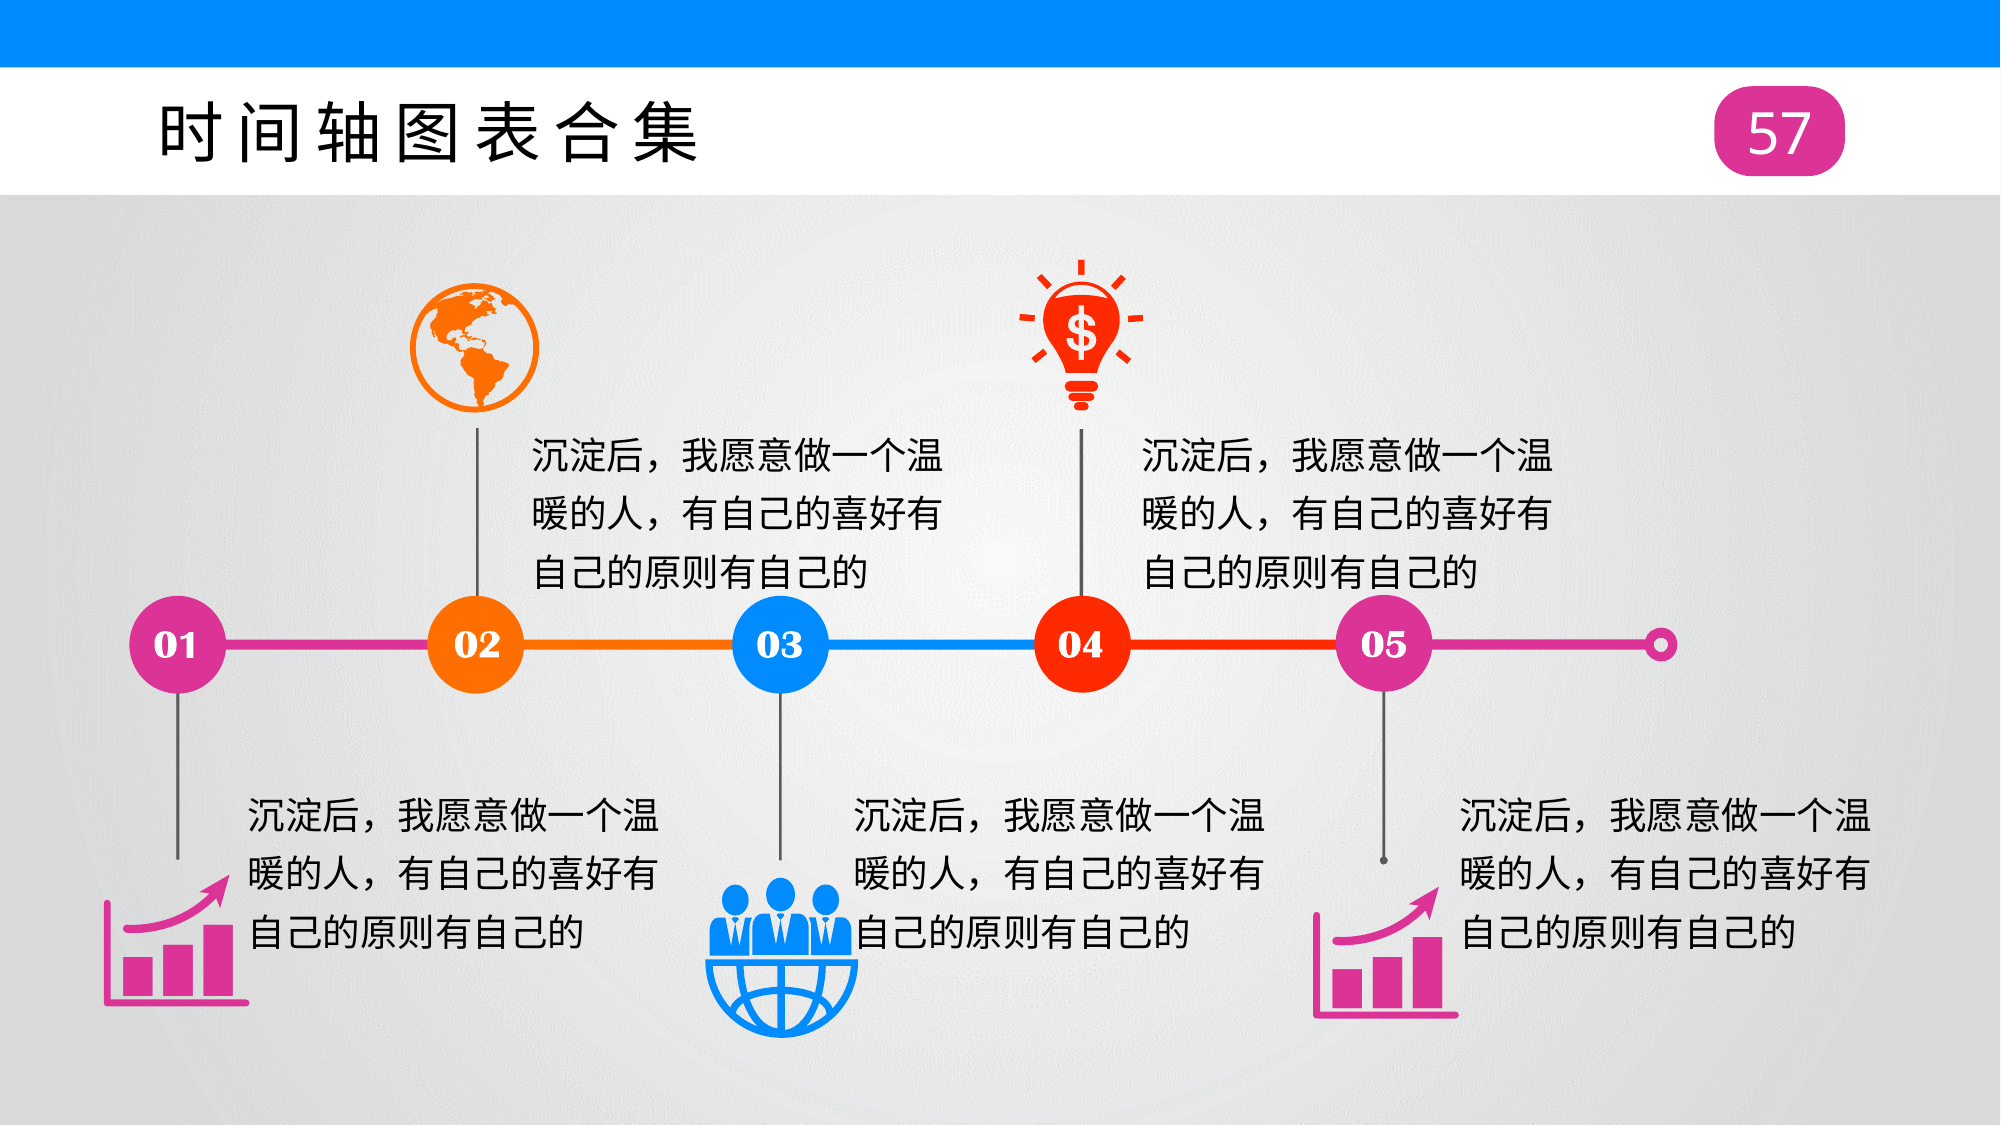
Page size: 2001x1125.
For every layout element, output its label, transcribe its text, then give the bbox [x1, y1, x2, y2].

text_box [0, 66, 2000, 196]
text_box [0, 0, 2000, 66]
picture [0, 0, 2001, 1125]
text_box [103, 259, 1897, 1038]
text_box 57 [1713, 85, 1847, 178]
text_box 时间轴图表合集 [142, 83, 753, 178]
